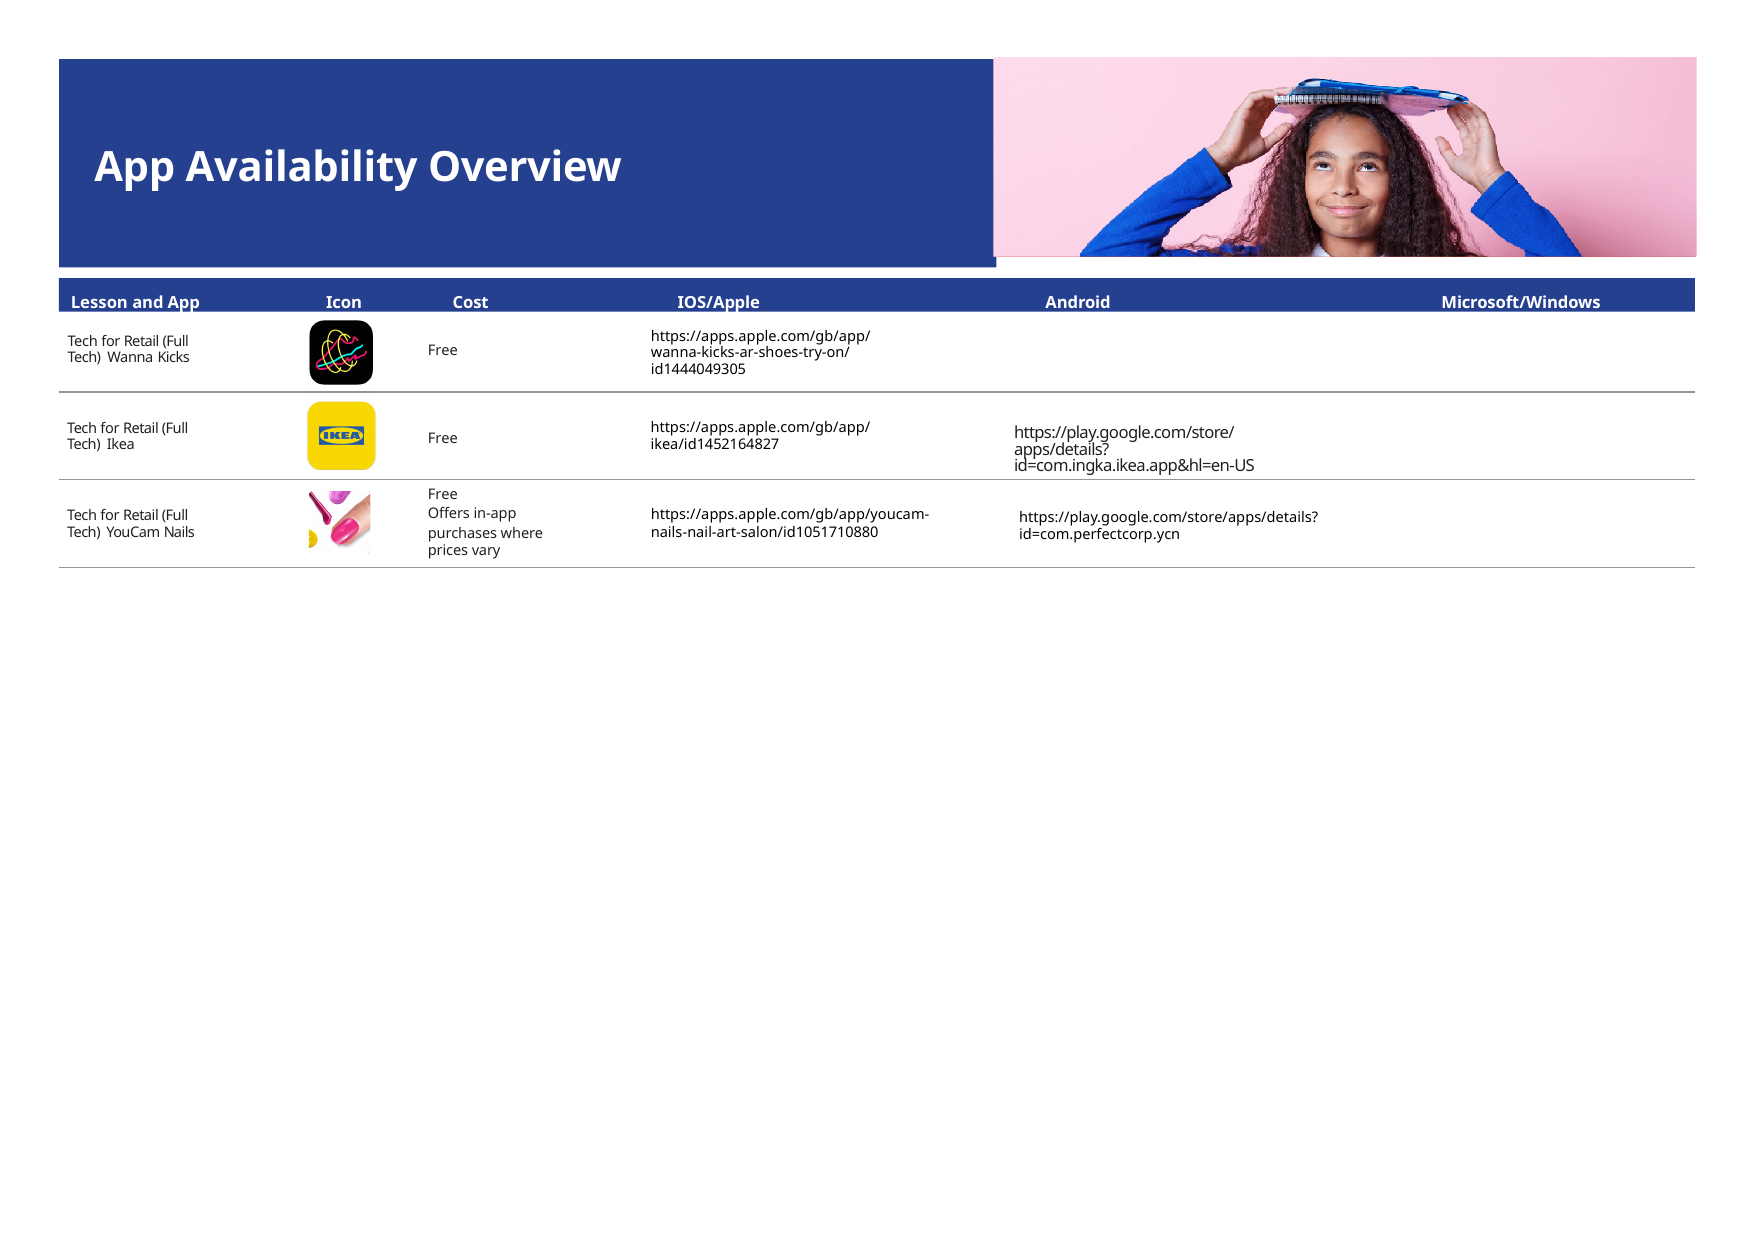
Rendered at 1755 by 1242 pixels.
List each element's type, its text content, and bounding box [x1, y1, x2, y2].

picture [303, 399, 381, 470]
text_box https://play.google.com/store/apps/details?id=com.ingka.ikea.app&hl=en-US [997, 417, 1295, 483]
text_box https://apps.apple.com/gb/app/ikea/id1452164827 [648, 413, 909, 453]
picture [307, 320, 377, 386]
text_box Tech for Retail (Full Tech) Wanna Kicks [65, 329, 224, 366]
text_box Free [425, 426, 459, 447]
text_box [308, 491, 371, 553]
text_box Free [425, 339, 459, 359]
text_box Lesson and App Icon Cost IOS/Apple Android Microsoft/Windows [58, 278, 1695, 312]
title App Availability Overview [59, 59, 997, 268]
text_box [993, 57, 1697, 257]
text_box https://apps.apple.com/gb/app/youcam-nails-nail-art-salon/id1051710880 [648, 500, 934, 540]
text_box Free Offers in-app purchases where prices vary [425, 482, 556, 579]
text_box https://apps.apple.com/gb/app/wanna-kicks-ar-shoes-try-on/id1444049305 [648, 322, 904, 378]
text_box Tech for Retail (Full Tech) YouCam Nails [65, 503, 224, 541]
text_box Tech for Retail (Full Tech) Ikea [65, 416, 224, 453]
text_box https://play.google.com/store/apps/details?id=com.perfectcorp.ycn [1017, 503, 1329, 543]
